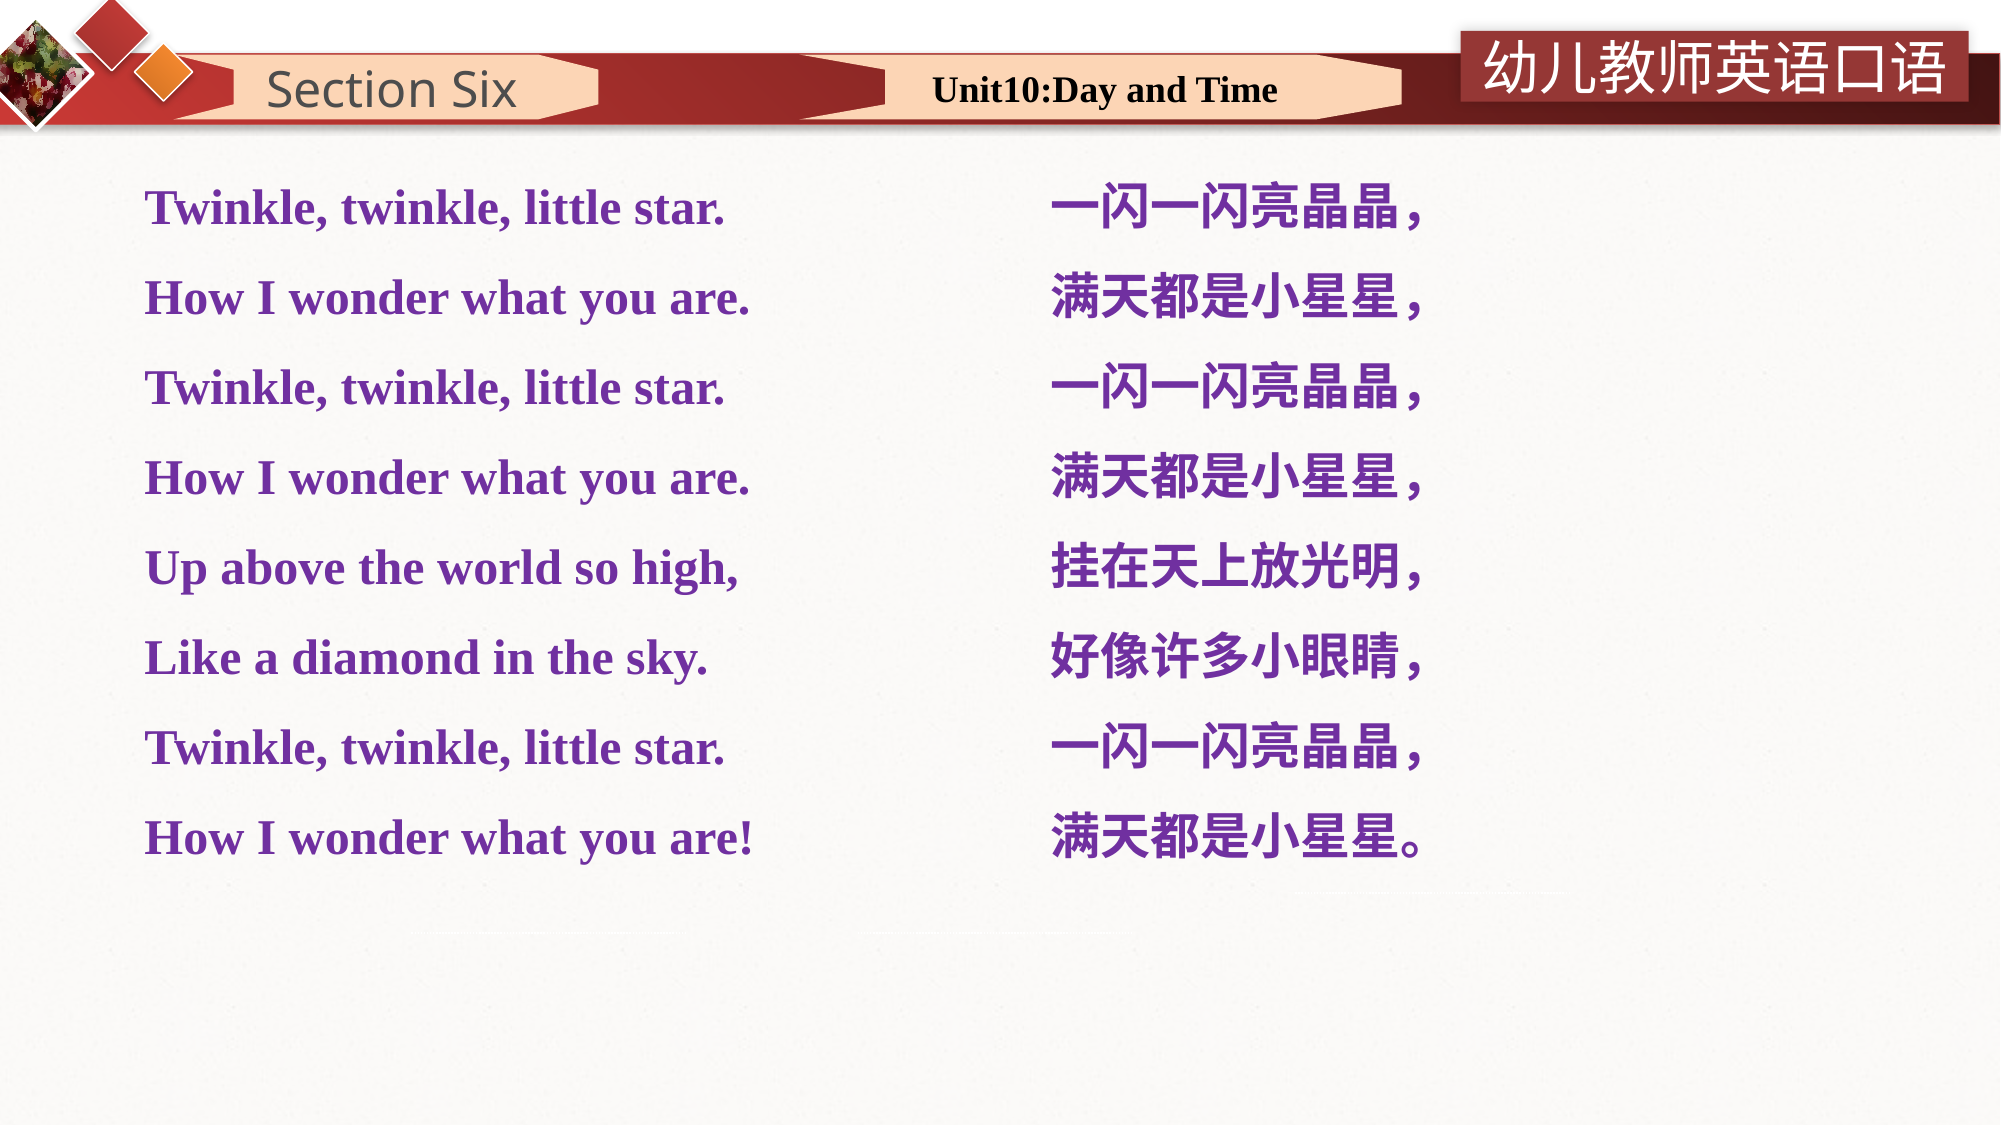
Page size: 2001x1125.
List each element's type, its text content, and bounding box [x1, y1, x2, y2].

text_box Section Six [171, 52, 601, 122]
text_box Unit10:Day and Time [797, 52, 1404, 122]
picture [0, 21, 88, 126]
text_box 一闪一闪亮晶晶， 满天都是小星星， 一闪一闪亮晶晶， 满天都是小星星， 挂在天上放光明， 好像许多小眼睛， 一闪一闪亮晶晶， 满天都是小星星。 [1035, 137, 1593, 872]
text_box Twinkle, twinkle, little star. How I wonder what you are. Twinkle, twinkle, little star. How I wonder what you are. Up above the world so high, Like a diamond in the sky. Twinkle, twinkle, little star. How I wonder what you are! [124, 134, 965, 1125]
